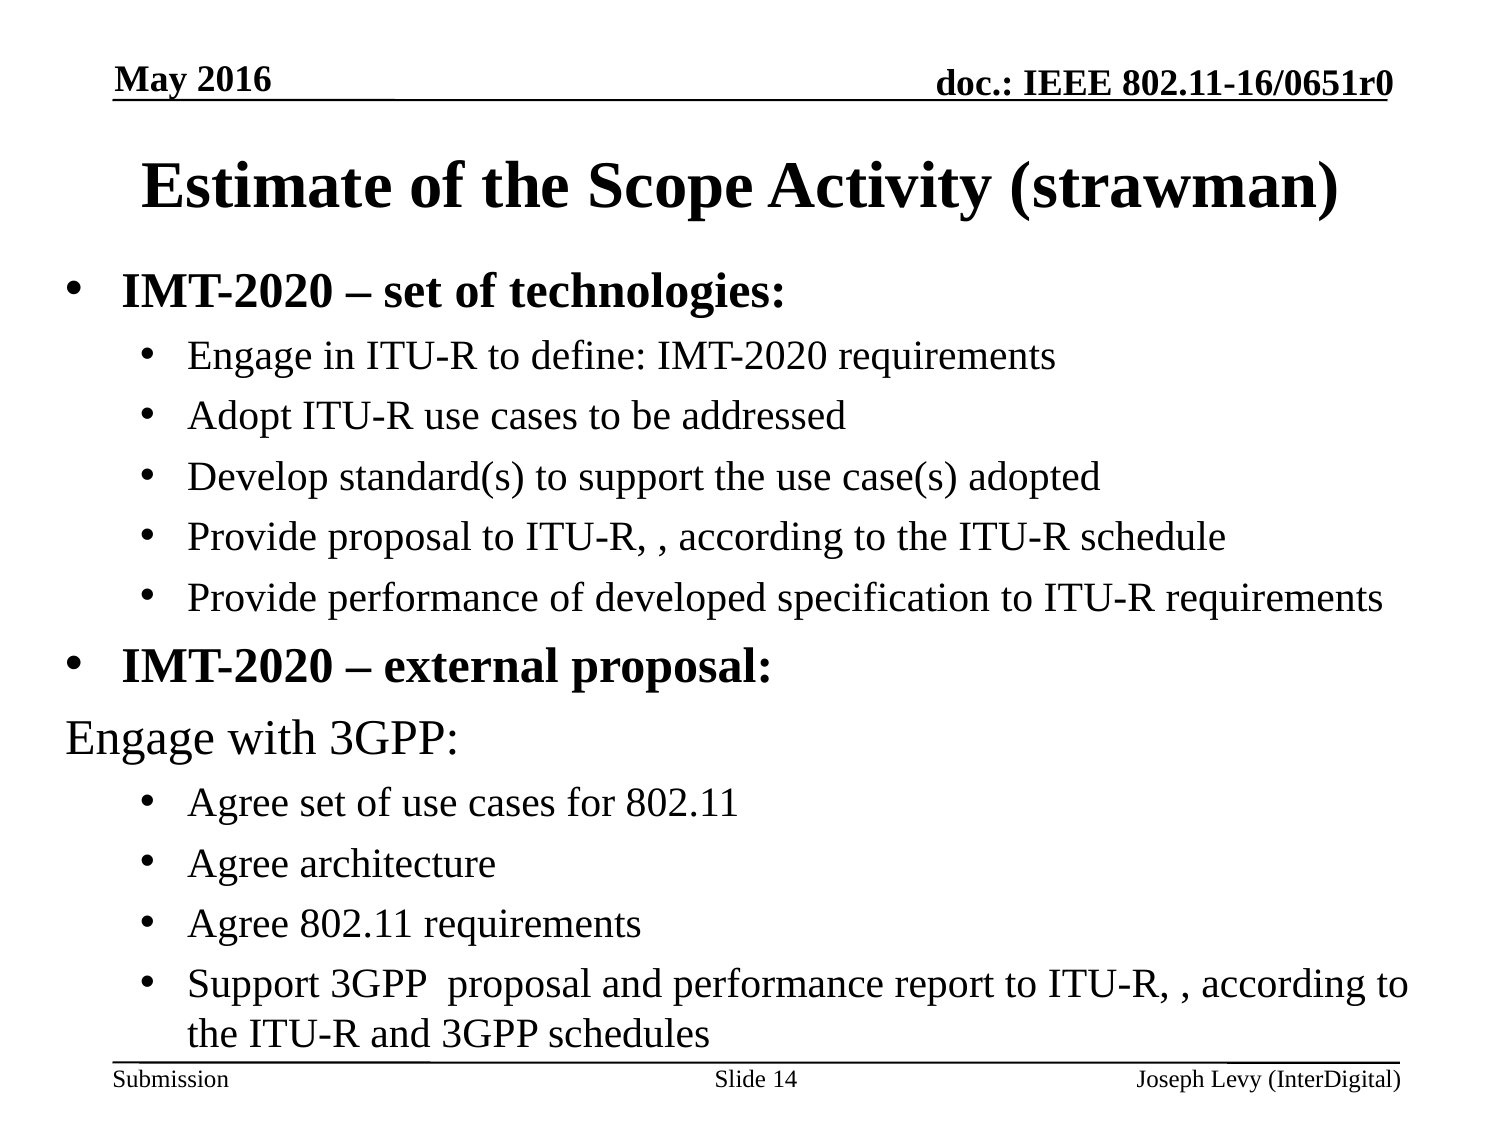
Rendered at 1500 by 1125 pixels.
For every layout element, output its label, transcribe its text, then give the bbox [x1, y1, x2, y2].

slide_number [114, 54, 423, 100]
title Estimate of the Scope Activity (strawman) [112, 112, 1388, 249]
slide_number Slide 14 [712, 1061, 800, 1123]
footer Joseph Levy (InterDigital) [878, 1061, 1402, 1093]
list IMT-2020 – set of technologies: Engage in ITU-R to define: IMT-2020 requirements Adopt ITU-R use cases to be addressed Develop standard(s) to support the use case(s) adopted Provide proposal to ITU-R, , according to the ITU-R schedule Provide performance of developed specification to ITU-R requirements IMT-2020 – external proposal: Engage with 3GPP: Agree set of use cases for 802.11 Agree architecture Agree 802.11 requirements Support 3GPP proposal and performance report to ITU-R, , according to the ITU-R and 3GPP schedules [49, 249, 1438, 1063]
